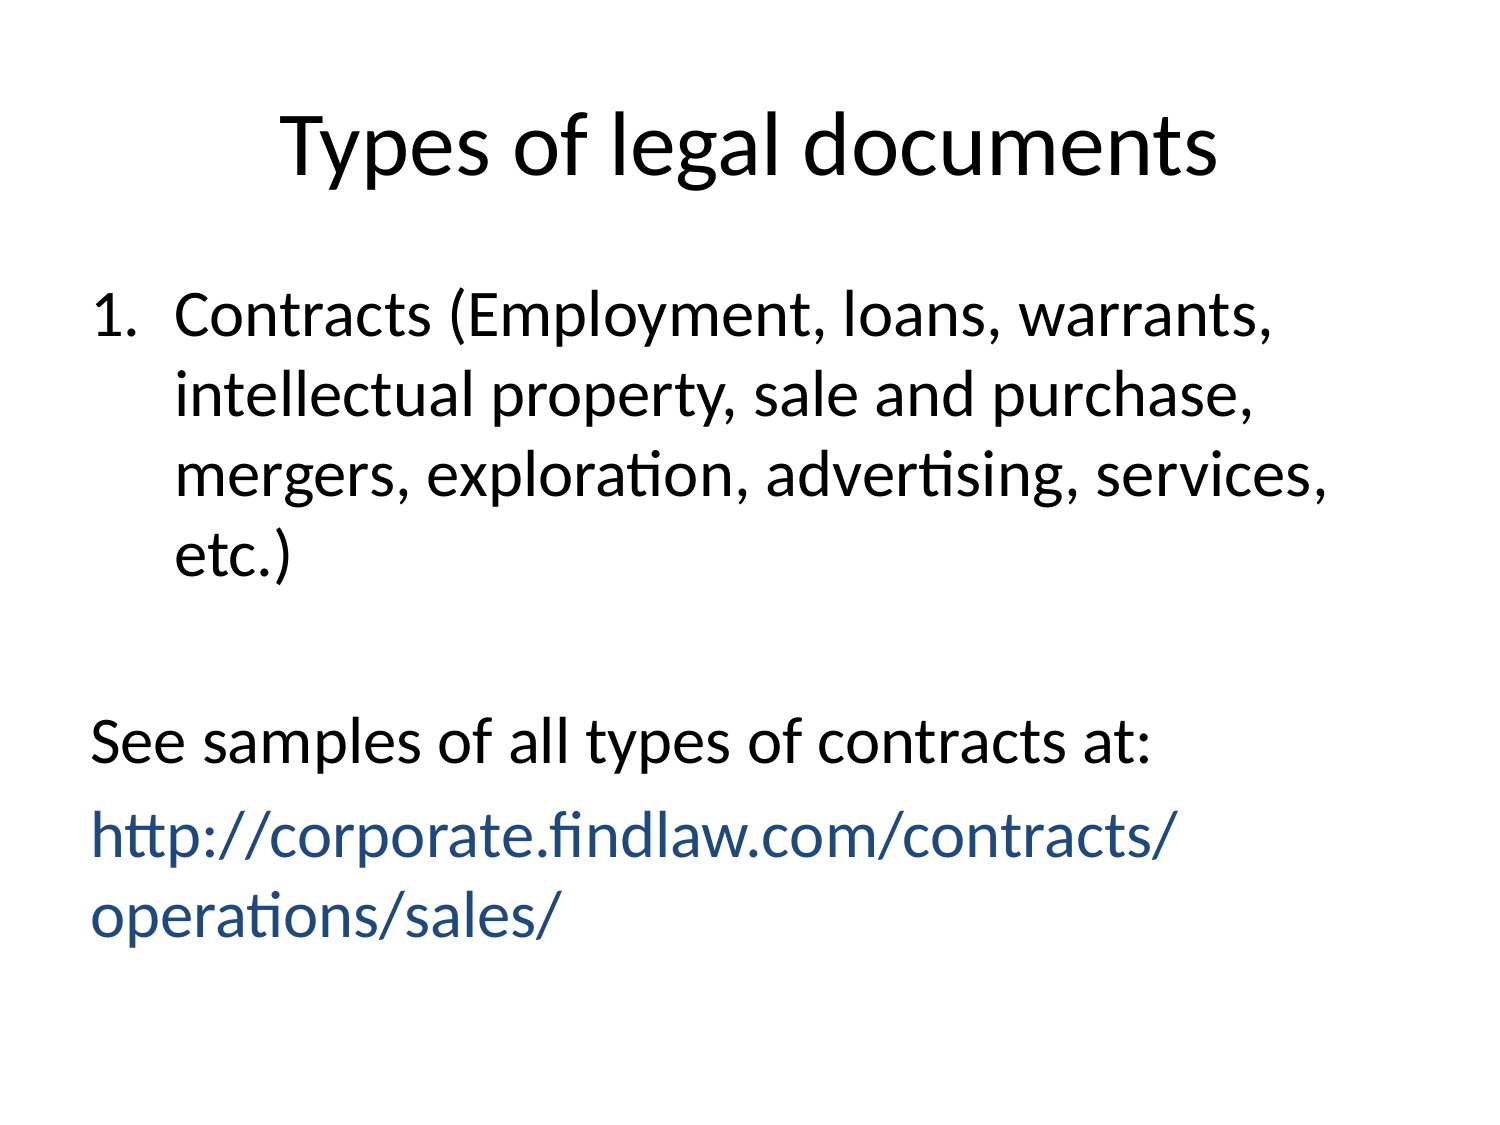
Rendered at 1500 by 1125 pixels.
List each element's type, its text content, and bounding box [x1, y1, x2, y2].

title Types of legal documents [75, 45, 1425, 233]
list Contracts (Employment, loans, warrants, intellectual property, sale and purchase, mergers, exploration, advertising, services, etc.) See samples of all types of contracts at: http://corporate.findlaw.com/contracts/operations/sales/ [75, 262, 1425, 1005]
